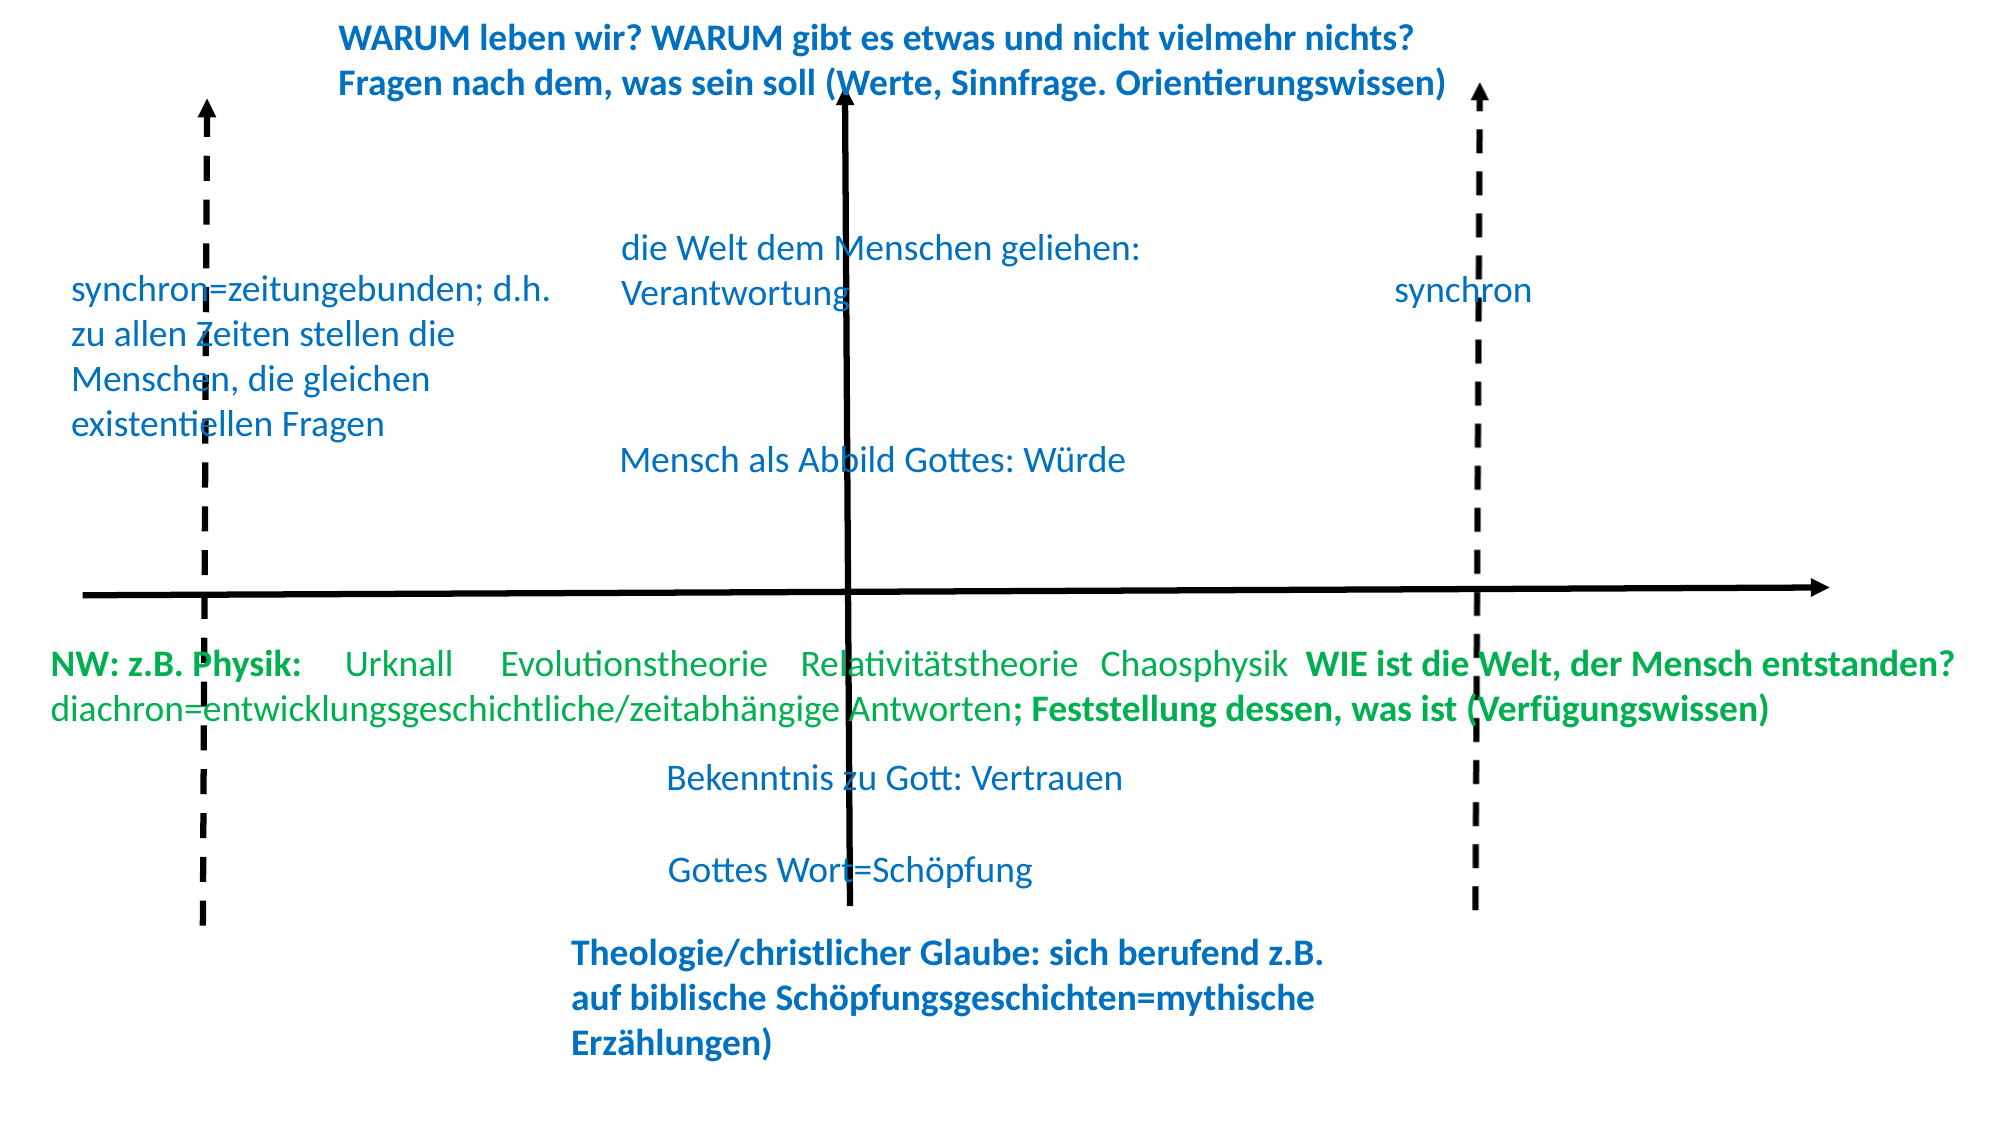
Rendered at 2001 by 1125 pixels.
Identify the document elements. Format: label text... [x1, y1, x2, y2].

text_box die Welt dem Menschen geliehen: Verantwortung [606, 215, 844, 321]
text_box synchron [1379, 257, 1461, 318]
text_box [851, 587, 1461, 596]
text_box WARUM leben wir? WARUM gibt es etwas und nicht vielmehr nichts? Fragen nach dem, was sein soll (Werte, Sinnfrage. Orientierungswissen) [323, 5, 1475, 111]
text_box Mensch als Abbild Gottes: Würde [604, 428, 844, 488]
text_box synchron [1499, 257, 1597, 318]
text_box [1499, 587, 1830, 596]
text_box Bekenntnis zu Gott: Vertrauen [651, 745, 844, 805]
text_box synchron=zeitungebunden; d.h. zu allen Zeiten stellen die Menschen, die gleichen existentiellen Fragen [208, 256, 583, 451]
text_box NW: z.B. Physik: Urknall Evolutionstheorie Relativitätstheorie Chaosphysik WIE ist die Welt, der Mensch entstanden? diachron=entwicklungsgeschichtliche/zeitabhängige Antworten; Feststellung dessen, was ist (Verfügungswissen) [208, 631, 844, 736]
text_box Gottes Wort=Schöpfung [851, 837, 1085, 898]
text_box NW: z.B. Physik: Urknall Evolutionstheorie Relativitätstheorie Chaosphysik WIE ist die Welt, der Mensch entstanden? diachron=entwicklungsgeschichtliche/zeitabhängige Antworten; Feststellung dessen, was ist (Verfügungswissen) [1499, 631, 1983, 736]
picture [1461, 63, 1499, 911]
text_box Theologie/christlicher Glaube: sich berufend z.B. auf biblische Schöpfungsgeschichten=mythische Erzählungen) [556, 920, 1354, 1070]
text_box NW: z.B. Physik: Urknall Evolutionstheorie Relativitätstheorie Chaosphysik WIE ist die Welt, der Mensch entstanden? diachron=entwicklungsgeschichtliche/zeitabhängige Antworten; Feststellung dessen, was ist (Verfügungswissen) [851, 631, 1461, 736]
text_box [202, 596, 208, 926]
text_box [844, 86, 851, 907]
text_box die Welt dem Menschen geliehen: Verantwortung [851, 215, 1216, 321]
text_box NW: z.B. Physik: Urknall Evolutionstheorie Relativitätstheorie Chaosphysik WIE ist die Welt, der Mensch entstanden? diachron=entwicklungsgeschichtliche/zeitabhängige Antworten; Feststellung dessen, was ist (Verfügungswissen) [35, 631, 202, 736]
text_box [202, 98, 208, 587]
text_box Gottes Wort=Schöpfung [653, 837, 844, 898]
text_box Bekenntnis zu Gott: Vertrauen [851, 745, 1236, 805]
text_box Mensch als Abbild Gottes: Würde [851, 428, 1194, 488]
text_box synchron=zeitungebunden; d.h. zu allen Zeiten stellen die Menschen, die gleichen existentiellen Fragen [56, 256, 202, 451]
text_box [82, 587, 844, 596]
